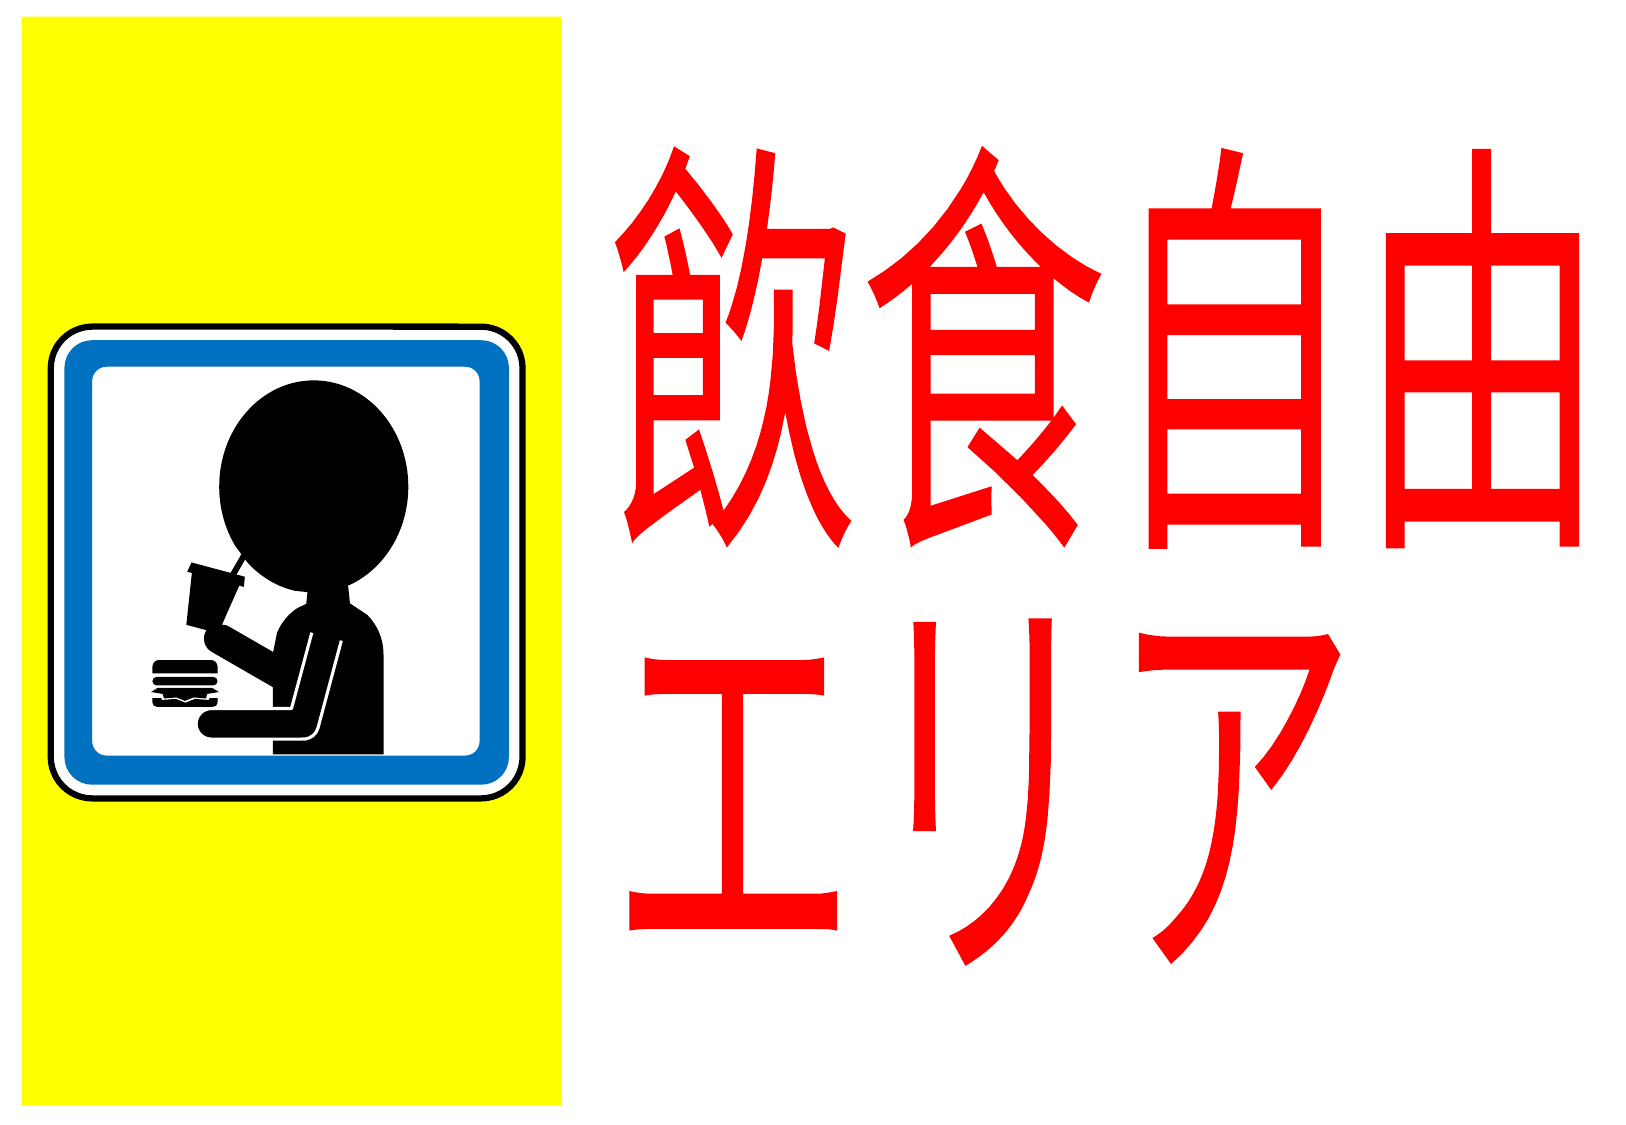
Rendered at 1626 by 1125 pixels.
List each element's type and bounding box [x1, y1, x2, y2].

text_box [20, 14, 563, 1108]
text_box [50, 326, 523, 799]
